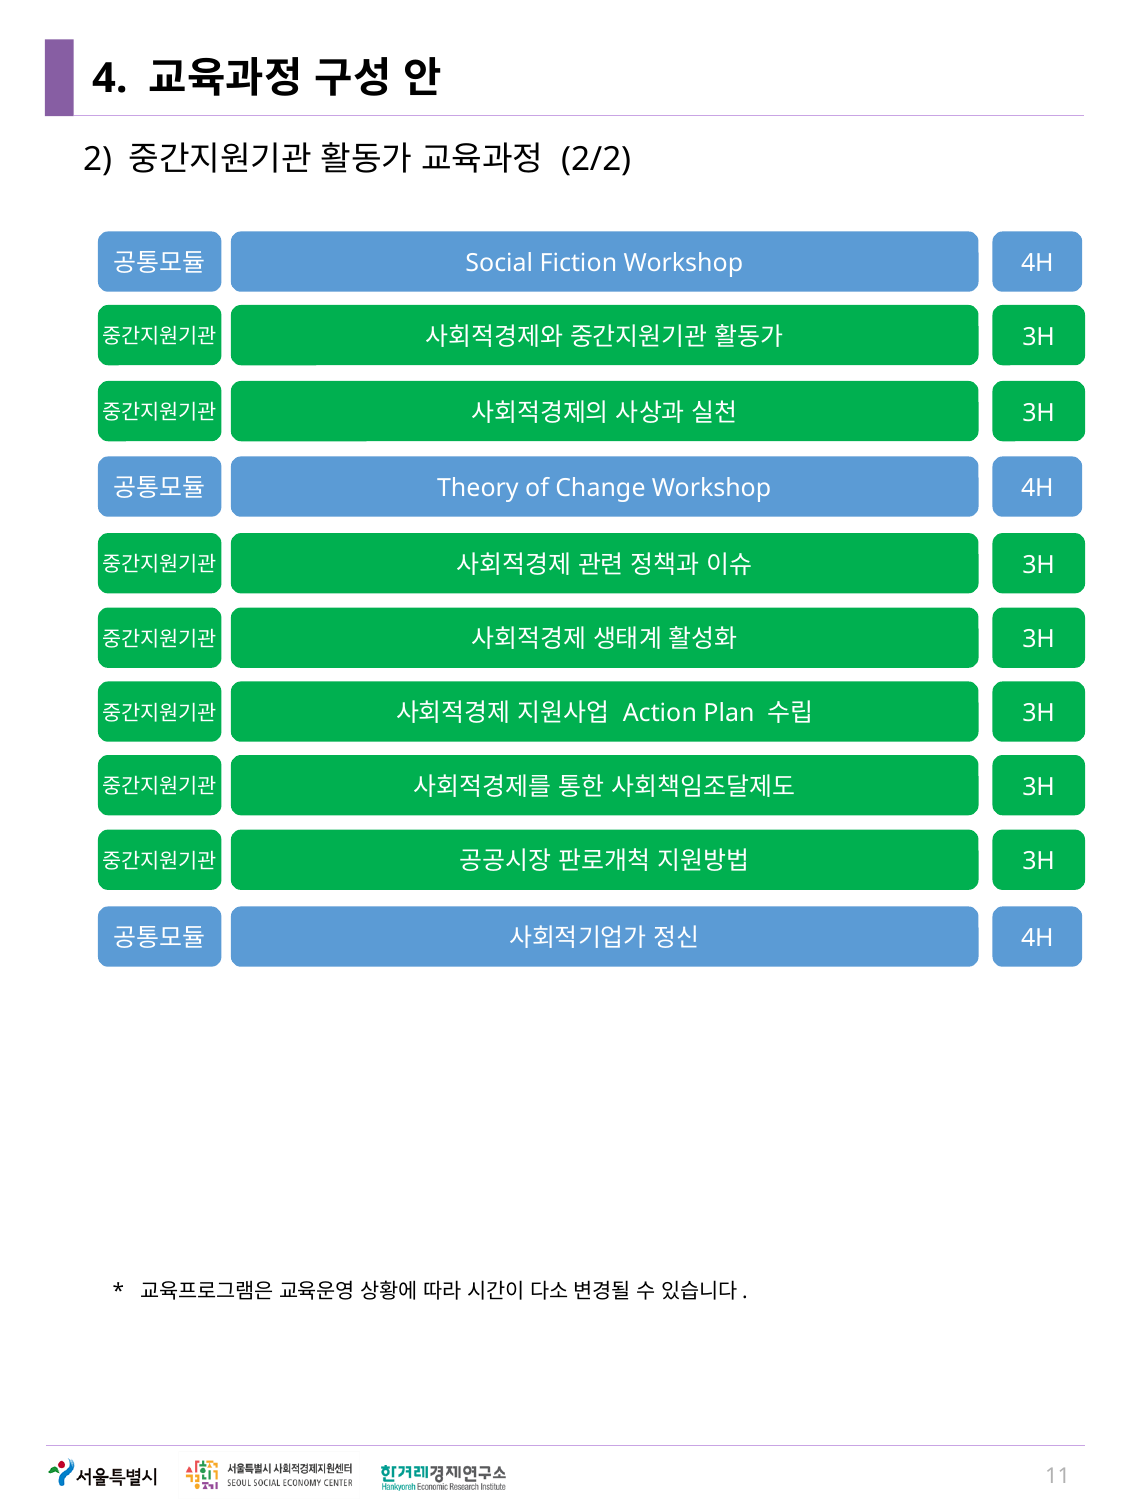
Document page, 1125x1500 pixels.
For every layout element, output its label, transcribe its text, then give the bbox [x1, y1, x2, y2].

picture [381, 1465, 506, 1491]
picture [48, 1457, 157, 1486]
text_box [97, 304, 1086, 366]
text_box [97, 906, 1083, 967]
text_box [97, 456, 1083, 517]
slide_number 11 [832, 1436, 1086, 1500]
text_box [97, 681, 1086, 742]
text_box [97, 829, 1086, 890]
text_box * 교육프로그램은 교육운영 상황에 따라 시간이 다소 변경될 수 있습니다. [97, 1273, 1055, 1311]
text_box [97, 607, 1086, 668]
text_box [97, 380, 1086, 442]
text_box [97, 754, 1086, 816]
title 4. 교육과정 구성 안 [77, 49, 1034, 110]
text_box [97, 231, 1083, 292]
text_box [97, 533, 1086, 594]
text_box 2) 중간지원기관 활동가 교육과정 (2/2) [68, 130, 647, 185]
picture [178, 1451, 360, 1499]
